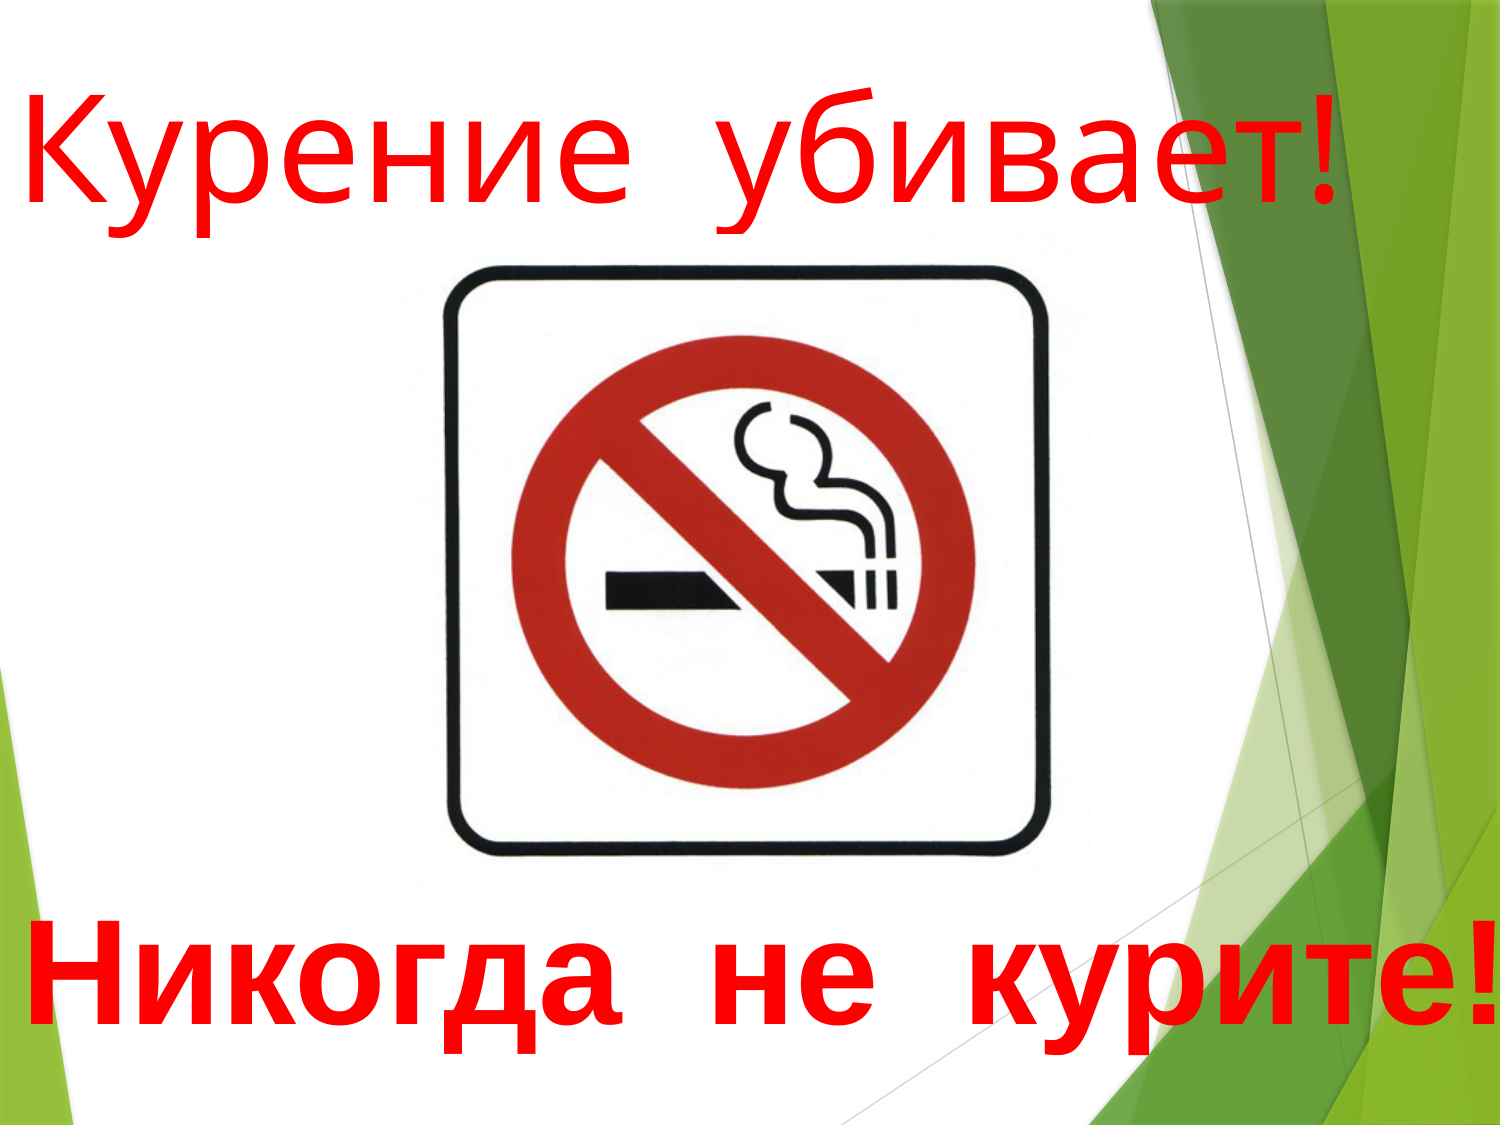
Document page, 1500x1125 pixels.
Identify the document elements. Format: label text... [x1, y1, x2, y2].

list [397, 233, 1091, 903]
title Курение убивает! [0, 45, 1500, 233]
text_box Никогда не курите! [6, 867, 1500, 1062]
